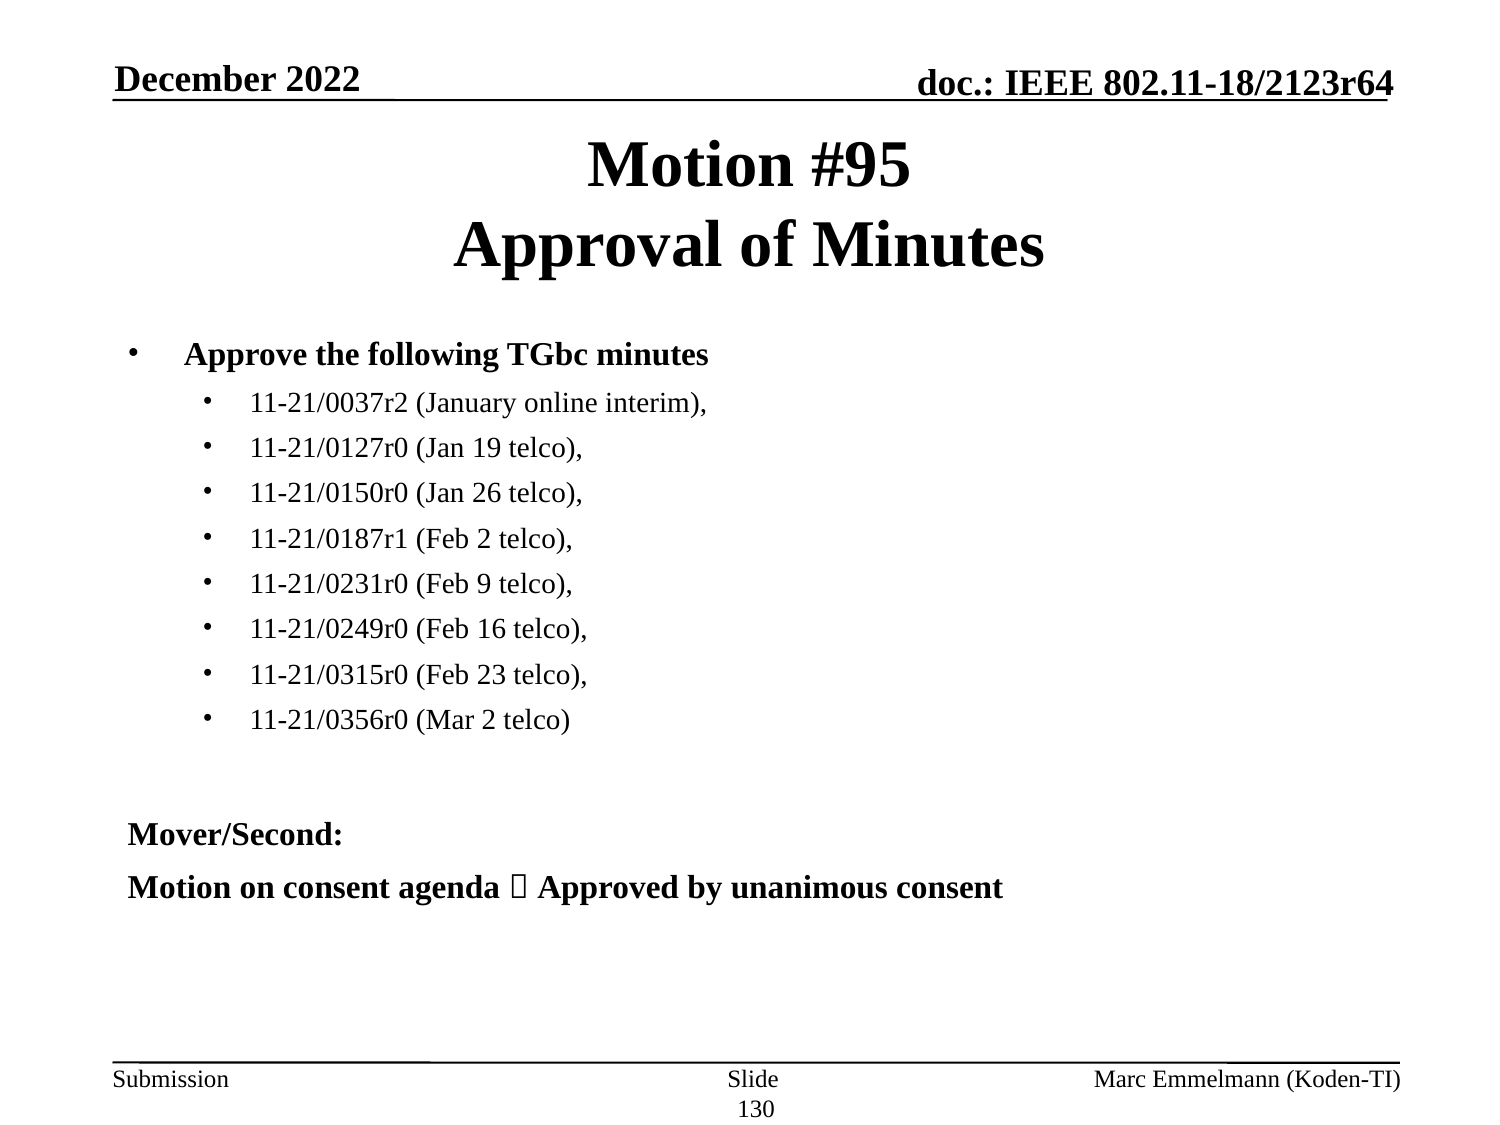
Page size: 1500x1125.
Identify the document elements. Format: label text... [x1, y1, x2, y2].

title Motion #95 Approval of Minutes [112, 112, 1388, 288]
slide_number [114, 54, 423, 100]
list Approve the following TGbc minutes 11-21/0037r2 (January online interim), 11-21/0127r0 (Jan 19 telco), 11-21/0150r0 (Jan 26 telco), 11-21/0187r1 (Feb 2 telco), 11-21/0231r0 (Feb 9 telco), 11-21/0249r0 (Feb 16 telco), 11-21/0315r0 (Feb 23 telco), 11-21/0356r0 (Mar 2 telco) Mover/Second: Motion on consent agenda  Approved by unanimous consent [112, 324, 1388, 1000]
slide_number Slide 130 [712, 1061, 800, 1123]
footer Marc Emmelmann (Koden-TI) [878, 1061, 1402, 1093]
